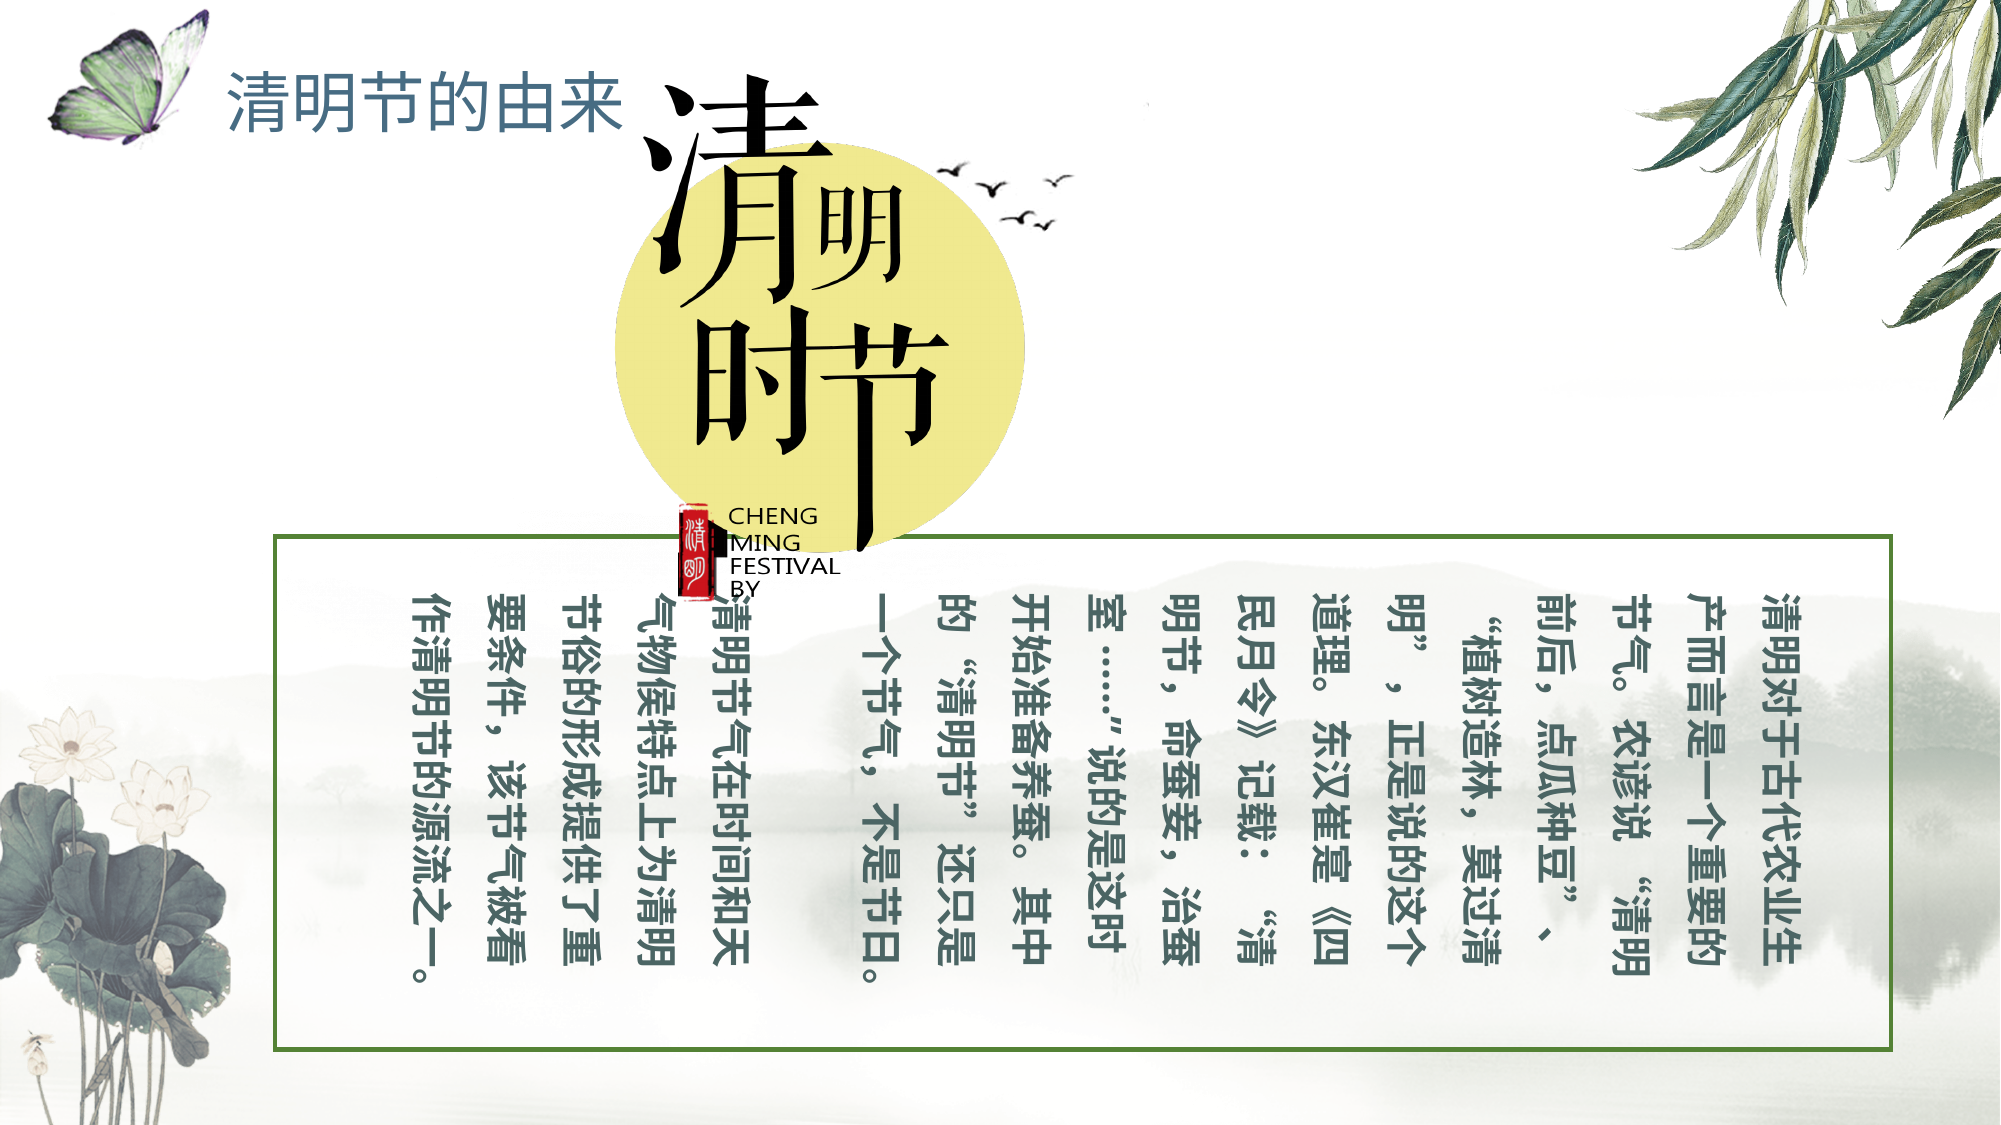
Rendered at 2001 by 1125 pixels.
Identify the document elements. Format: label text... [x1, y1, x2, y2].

picture [0, 306, 231, 1125]
text_box [274, 535, 1892, 1051]
text_box 清明节的由来 [211, 53, 439, 149]
picture [46, 7, 211, 150]
picture [439, 0, 1149, 680]
text_box 清明对于古代农业生产而言是一个重要的节气。农谚说 “清明前后，点瓜种豆”、“植树造林，莫过清明”，正是说的这个道理。东汉崔寔《四民月令》记载：“清明节，命蚕妾，治蚕室······”说的是这时开始准备养蚕。其中的“清明节”还只是一个节气，不是节日。 清明节气在时间和天气物侯特点上为清明节俗的形成提供了重要条件，该节气被看作清明节的源流之一。 [295, 578, 1841, 1008]
picture [1618, 0, 2001, 433]
